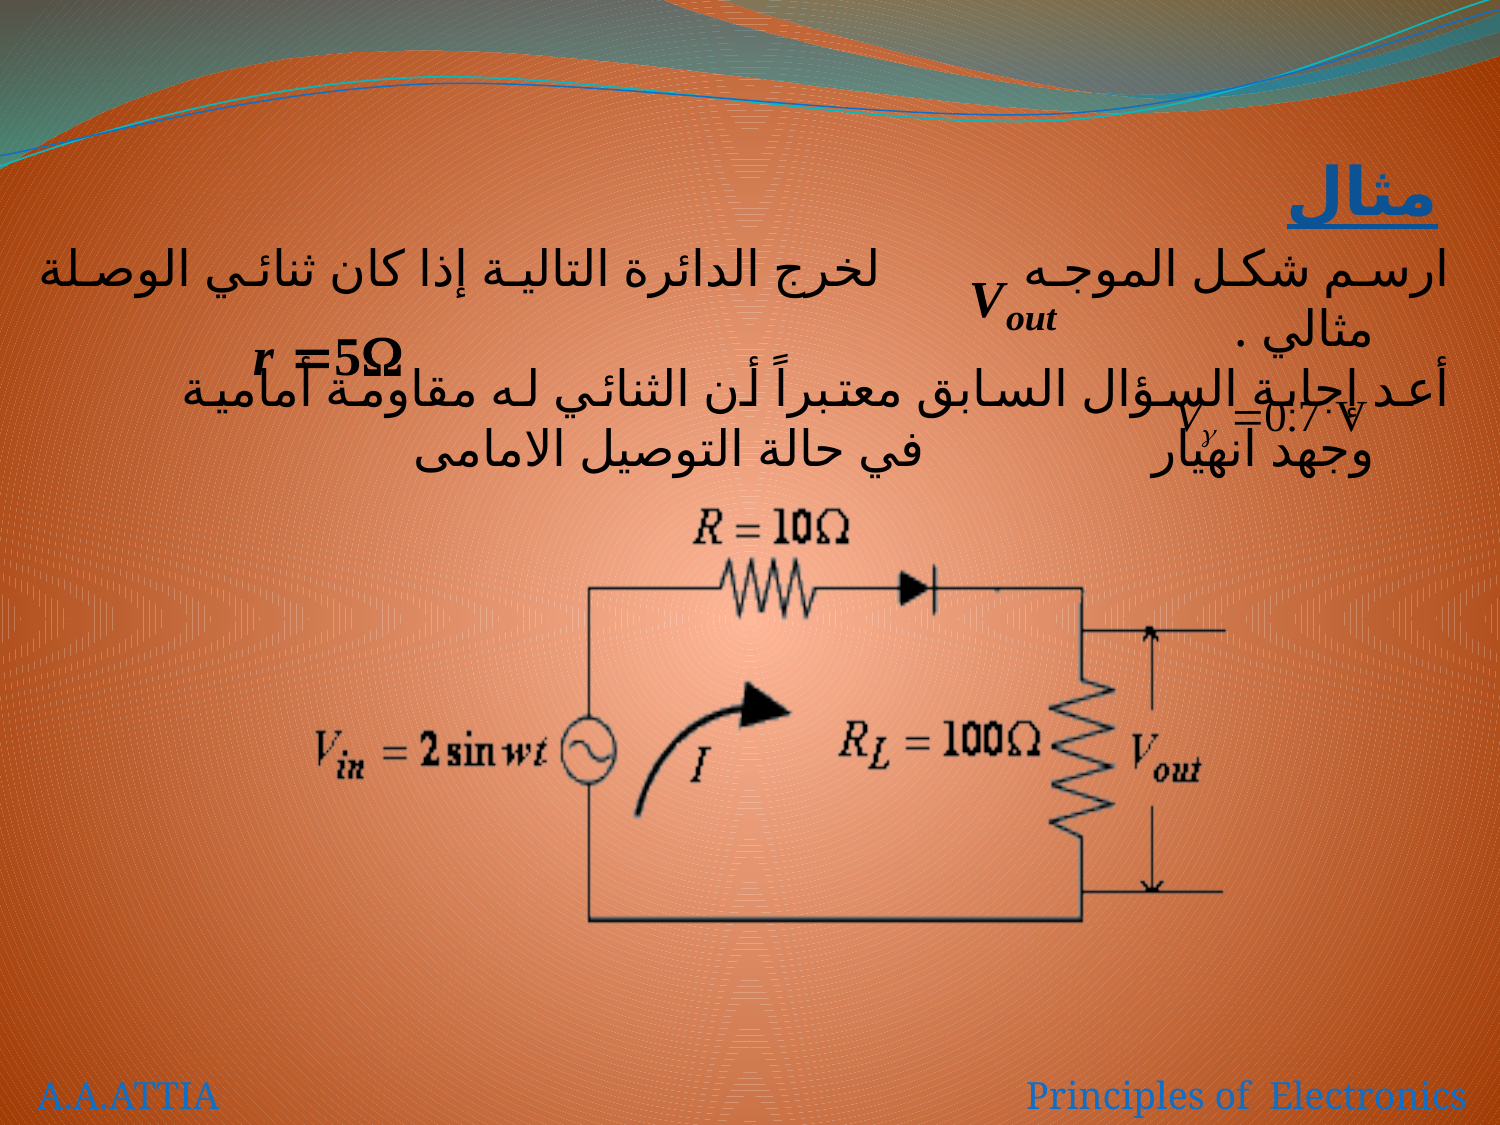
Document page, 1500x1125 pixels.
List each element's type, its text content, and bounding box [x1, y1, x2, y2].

text_box ارسم شكل الموجه لخرج الدائرة التالية إذا كان ثنائي الوصلة مثالي . أعد إجابة السؤال السابق معتبراً أن الثنائي له مقاومة أمامية وجهد انهيار في حالة التوصيل الامامى [23, 229, 1465, 565]
picture [257, 480, 1255, 973]
text_box [1255, 483, 1261, 565]
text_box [245, 327, 414, 387]
text_box [1165, 388, 1384, 469]
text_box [967, 269, 1067, 341]
text_box [961, 271, 1072, 352]
text_box A.A.ATTIA Principles of Electronics [22, 1064, 1486, 1125]
text_box [1168, 393, 1380, 466]
text_box مثال [35, 141, 1454, 229]
text_box [964, 276, 1069, 349]
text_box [1171, 386, 1378, 458]
text_box [239, 330, 419, 397]
text_box [251, 482, 257, 565]
